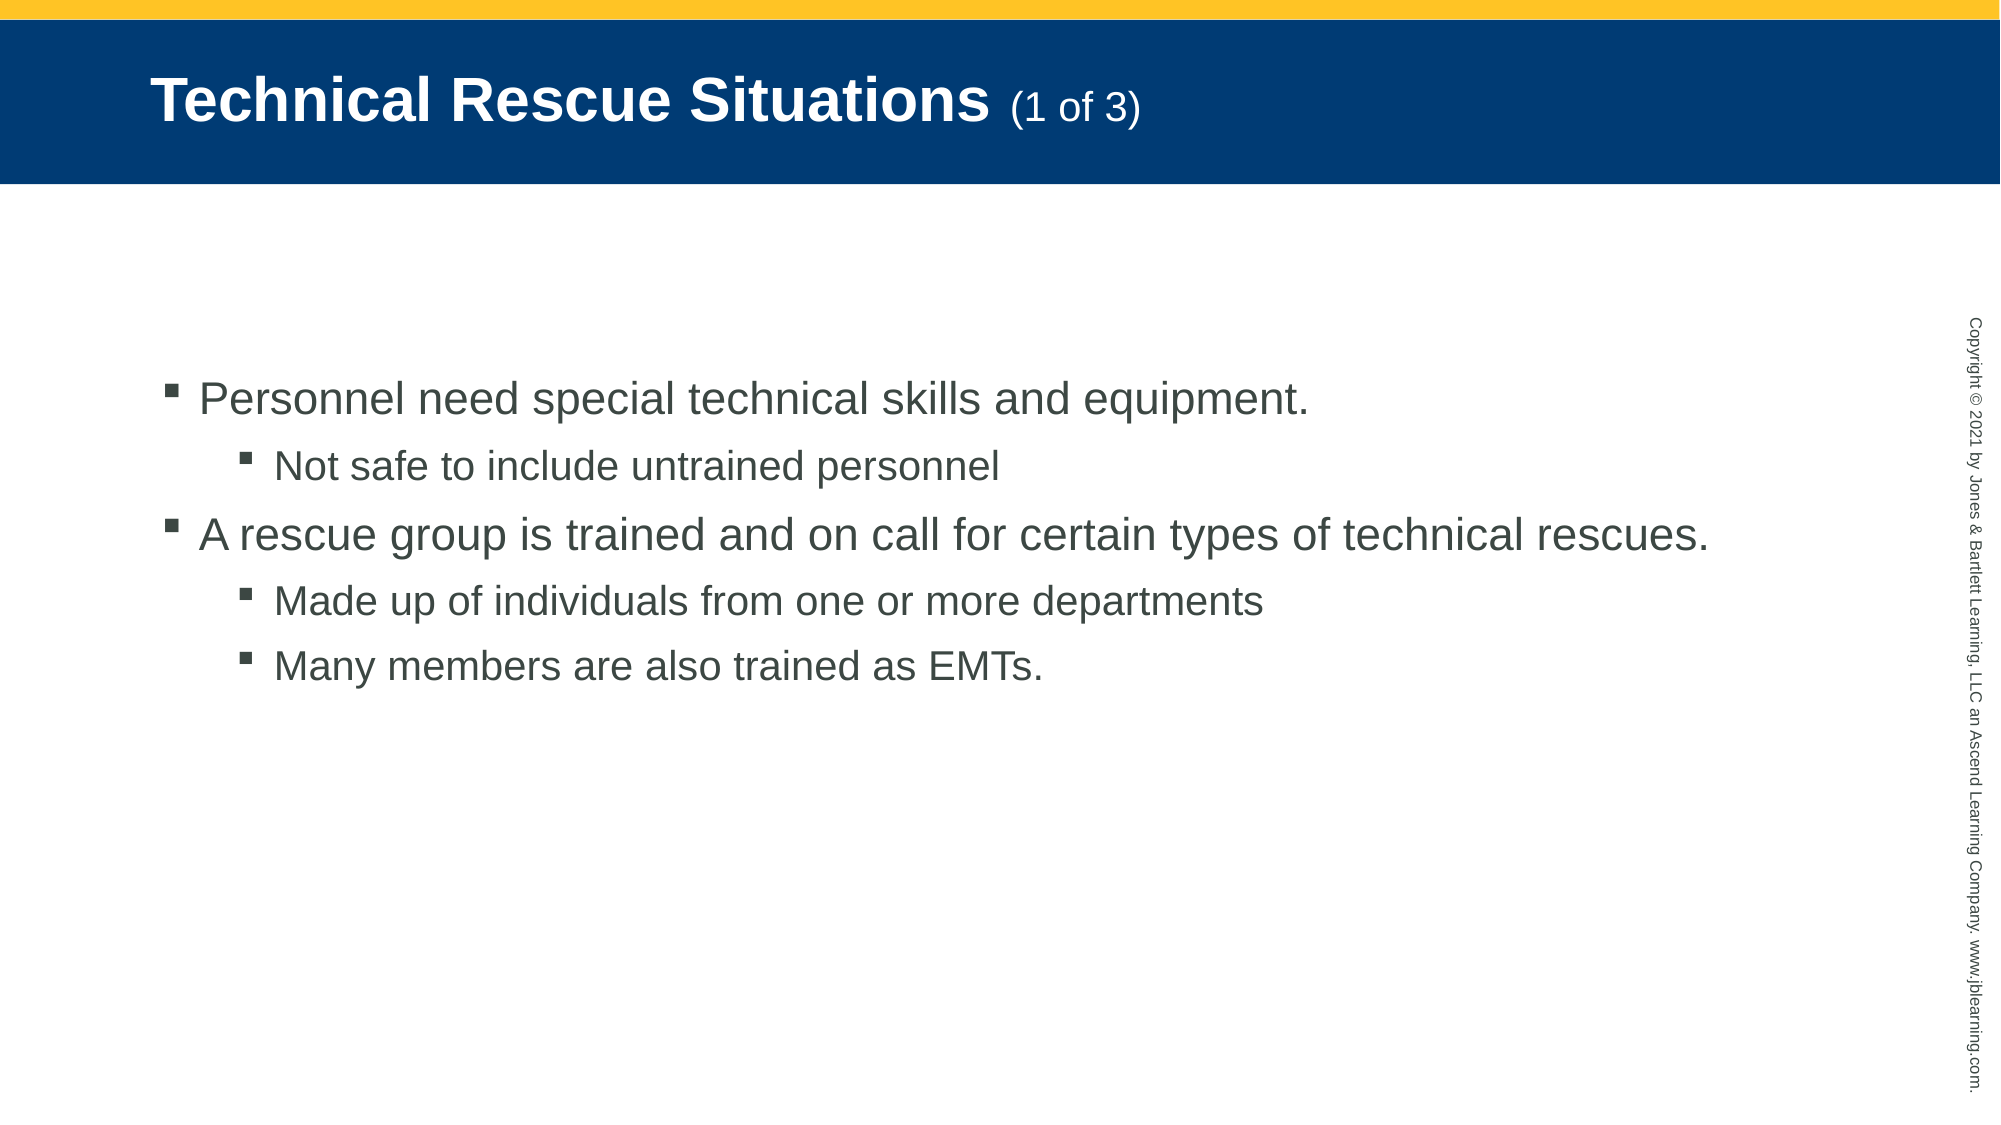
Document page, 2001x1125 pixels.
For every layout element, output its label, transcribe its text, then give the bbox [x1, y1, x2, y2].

title Technical Rescue Situations (1 of 3) [0, 19, 2000, 185]
list Personnel need special technical skills and equipment. Not safe to include untrained personnel A rescue group is trained and on call for certain types of technical rescues. Made up of individuals from one or more departments Many members are also trained as EMTs. [146, 361, 1859, 1016]
